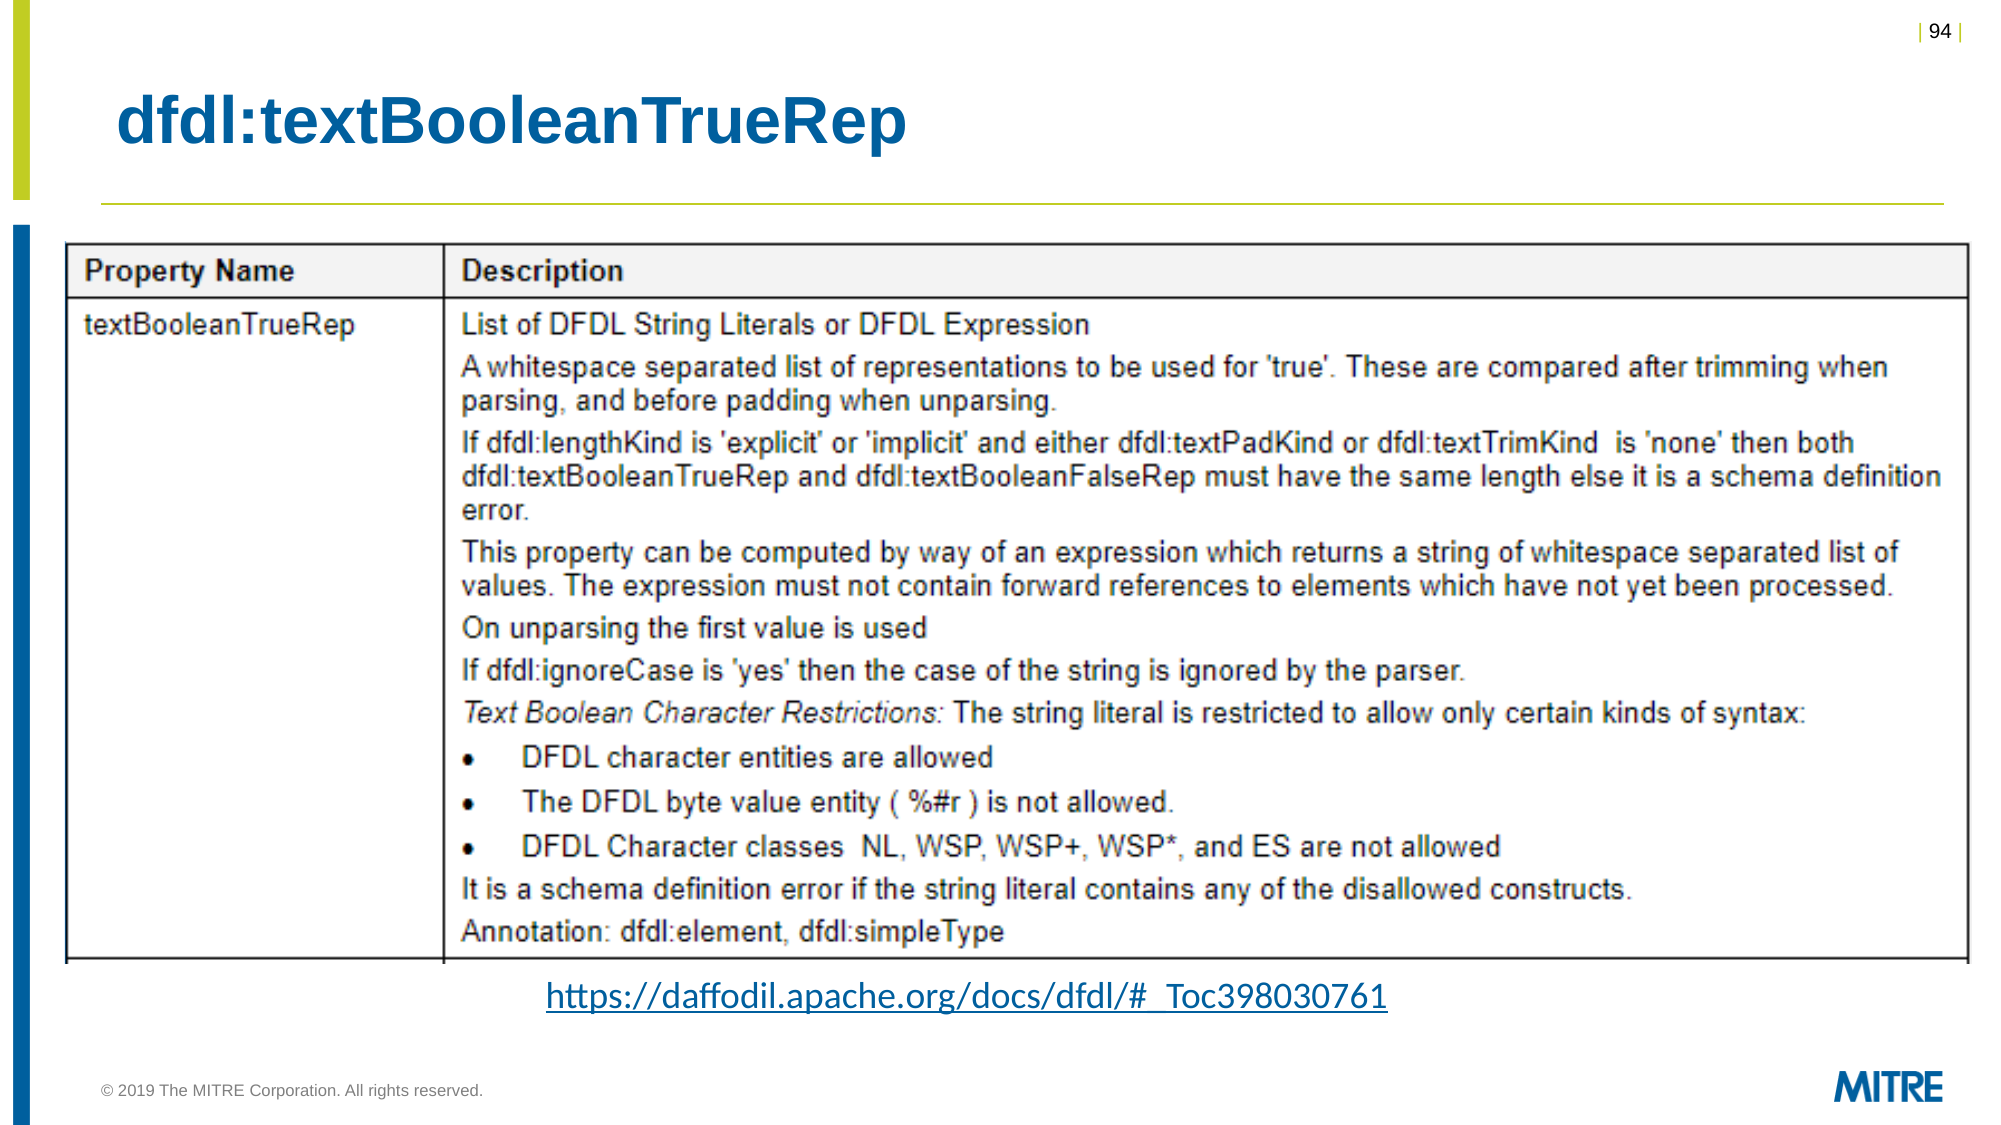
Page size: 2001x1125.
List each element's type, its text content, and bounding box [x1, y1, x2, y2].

picture [1834, 1068, 1945, 1109]
title dfdl:textBooleanTrueRep [101, 60, 1945, 184]
footer © 2019 The MITRE Corporation. All rights reserved. [101, 1069, 1338, 1110]
picture [64, 241, 1972, 964]
text_box https://daffodil.apache.org/docs/dfdl/#_Toc398030761 [530, 964, 1403, 1024]
